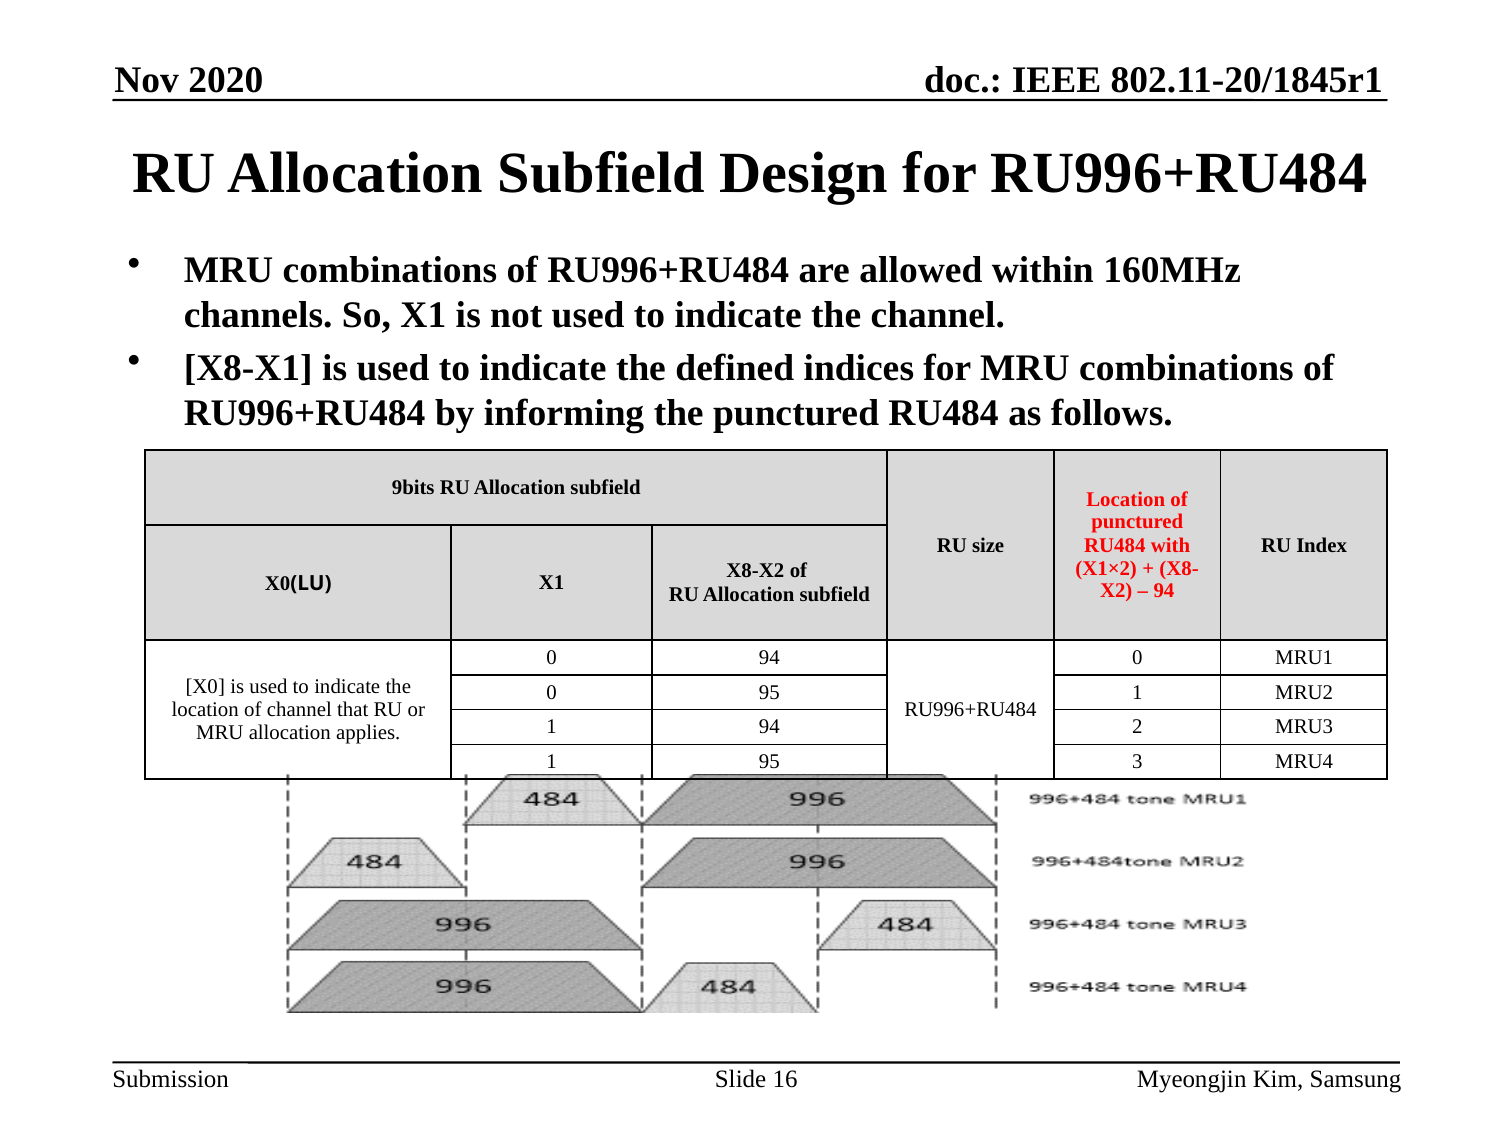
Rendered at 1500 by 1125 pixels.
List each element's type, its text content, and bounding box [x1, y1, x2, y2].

table_cell MRU2 [1221, 676, 1386, 709]
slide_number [114, 54, 309, 101]
table_cell 0 [1055, 641, 1220, 674]
title RU Allocation Subfield Design for RU996+RU484 [112, 112, 1388, 226]
table_cell 1 [452, 745, 651, 773]
table_header 9bits RU Allocation subfield [146, 451, 886, 524]
table_header RU Index [1221, 451, 1386, 639]
table_cell 95 [653, 745, 886, 773]
table_cell 0 [452, 676, 651, 709]
table_cell [X0] is used to indicate the location of channel that RU or MRU allocation applies. [146, 641, 450, 778]
slide_number Slide 16 [712, 1061, 800, 1093]
table_cell MRU3 [1221, 710, 1386, 744]
table_cell 94 [653, 641, 886, 674]
table_cell 0 [452, 641, 651, 674]
table_cell MRU1 [1221, 641, 1386, 674]
text_box MRU combinations of RU996+RU484 are allowed within 160MHz channels. So, X1 is not used to indicate the channel. [X8-X1] is used to indicate the defined indices for MRU combinations of RU996+RU484 by informing the punctured RU484 as follows. [112, 237, 1388, 1000]
table_cell RU996+RU484 [888, 641, 1053, 773]
table_cell X0(LU) [146, 526, 450, 639]
table_cell 3 [1055, 745, 1220, 773]
table_header Location of punctured RU484 with (X1×2) + (X8-X2) – 94 [1055, 451, 1220, 639]
footer Myeongjin Kim, Samsung [1130, 1061, 1402, 1093]
table_cell 94 [653, 710, 886, 744]
picture [284, 774, 1263, 1013]
table_cell 1 [452, 710, 651, 744]
table_header RU size [888, 451, 1053, 639]
table_cell 1 [1055, 676, 1220, 709]
table_cell MRU4 [1221, 745, 1386, 778]
table_cell 2 [1055, 710, 1220, 744]
table_cell X1 [452, 526, 651, 639]
table_cell 95 [653, 676, 886, 709]
table_cell X8-X2 of RU Allocation subfield [653, 526, 886, 639]
